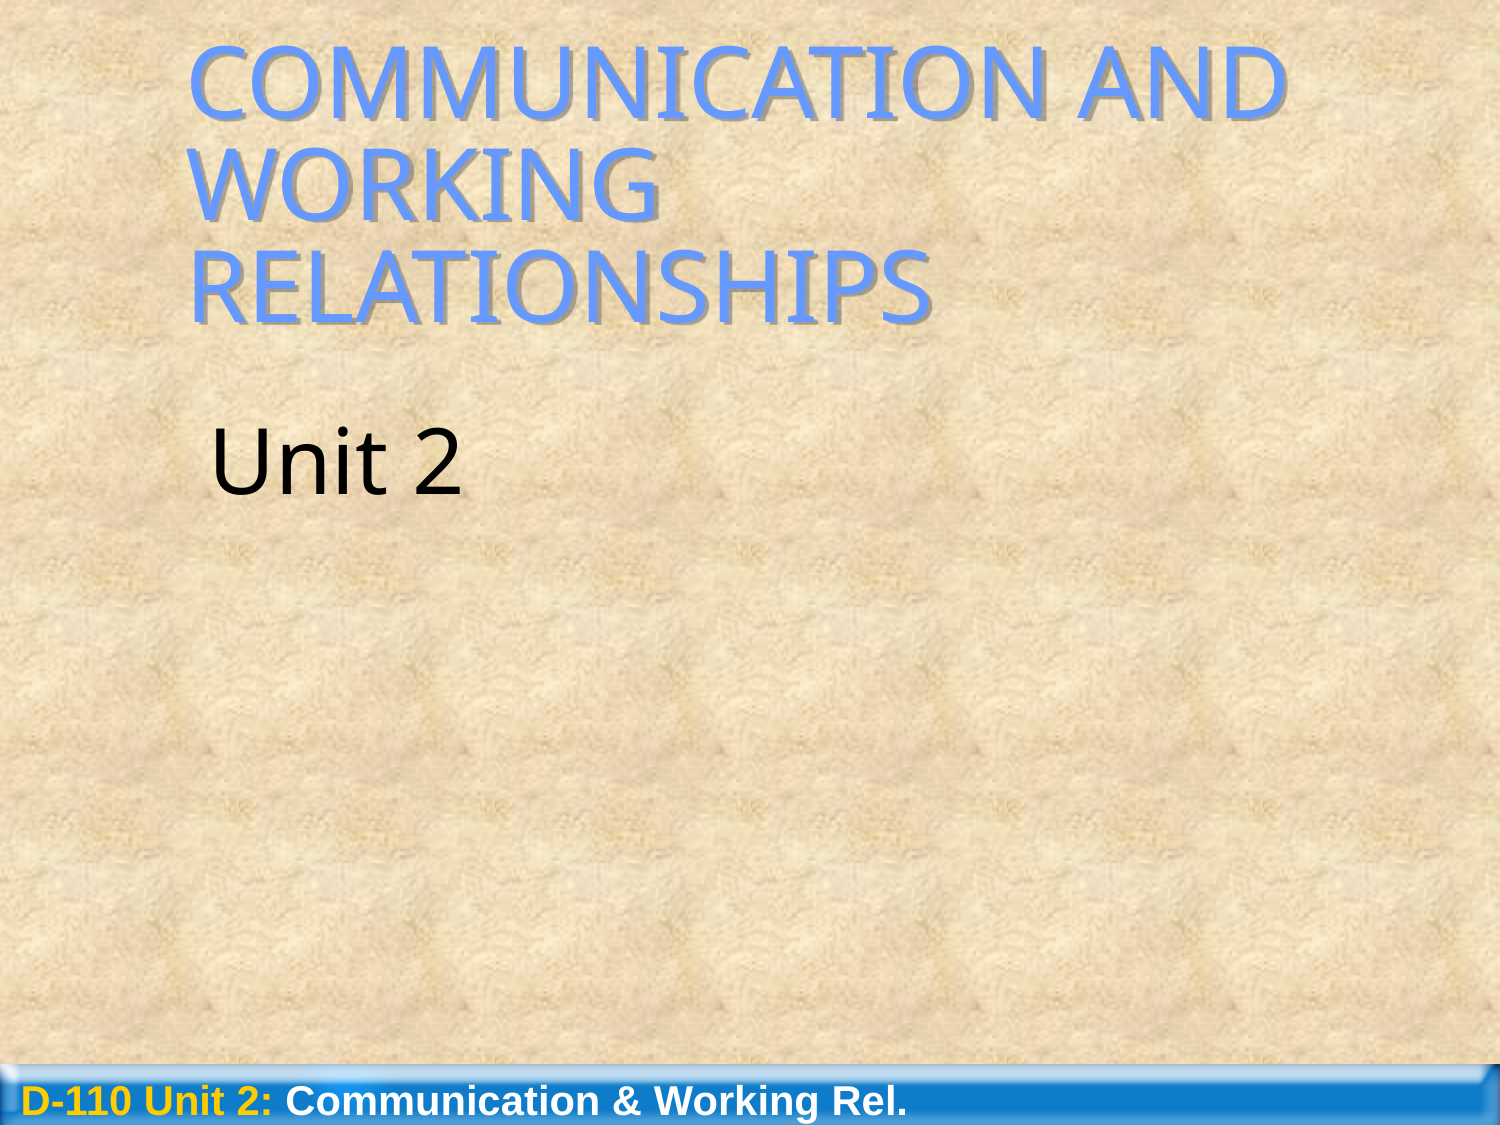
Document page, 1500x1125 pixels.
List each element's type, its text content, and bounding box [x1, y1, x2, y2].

text_box D-110 Unit 2: Communication & Working Rel. [5, 1066, 1002, 1125]
text_box Unit 2 [193, 395, 481, 521]
picture [0, 0, 1500, 1125]
text_box COMMUNICATION AND WORKING RELATIONSHIPS [170, 26, 1433, 354]
